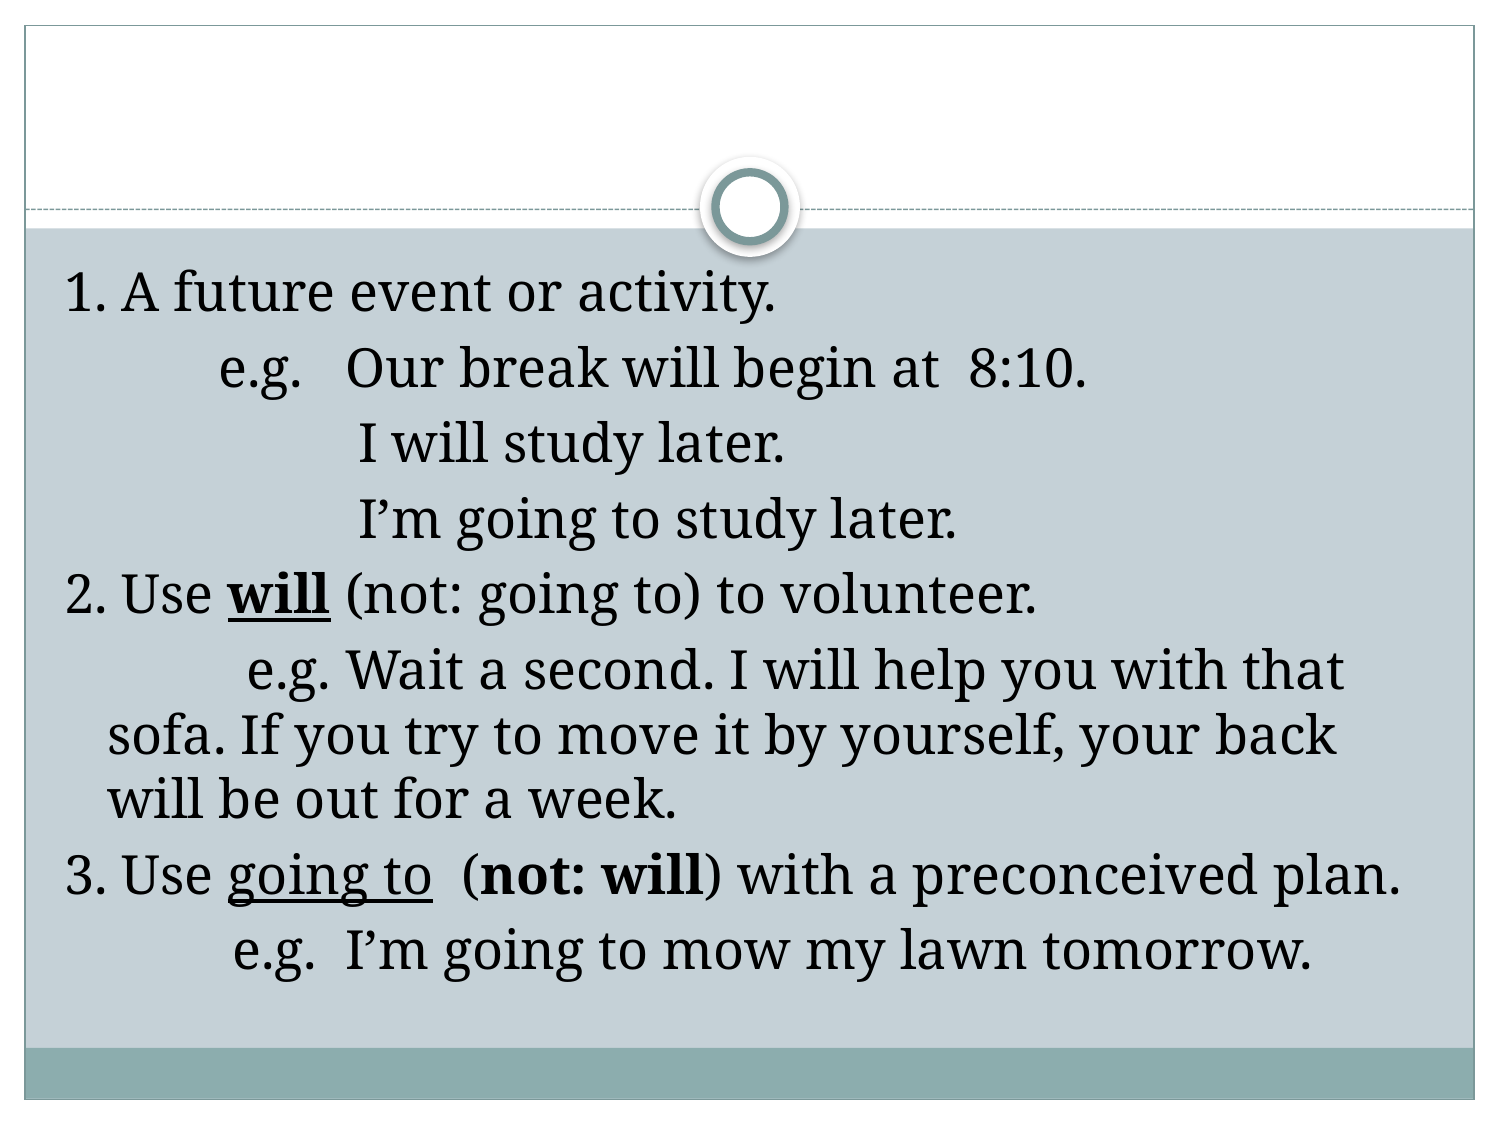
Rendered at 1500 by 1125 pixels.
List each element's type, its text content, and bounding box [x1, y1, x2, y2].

list 1. A future event or activity. e.g. Our break will begin at 8:10. I will study later. I’m going to study later. 2. Use will (not: going to) to volunteer. e.g. Wait a second. I will help you with that sofa. If you try to move it by yourself, your back will be out for a week. 3. Use going to (not: will) with a preconceived plan. e.g. I’m going to mow my lawn tomorrow. [49, 250, 1445, 1001]
